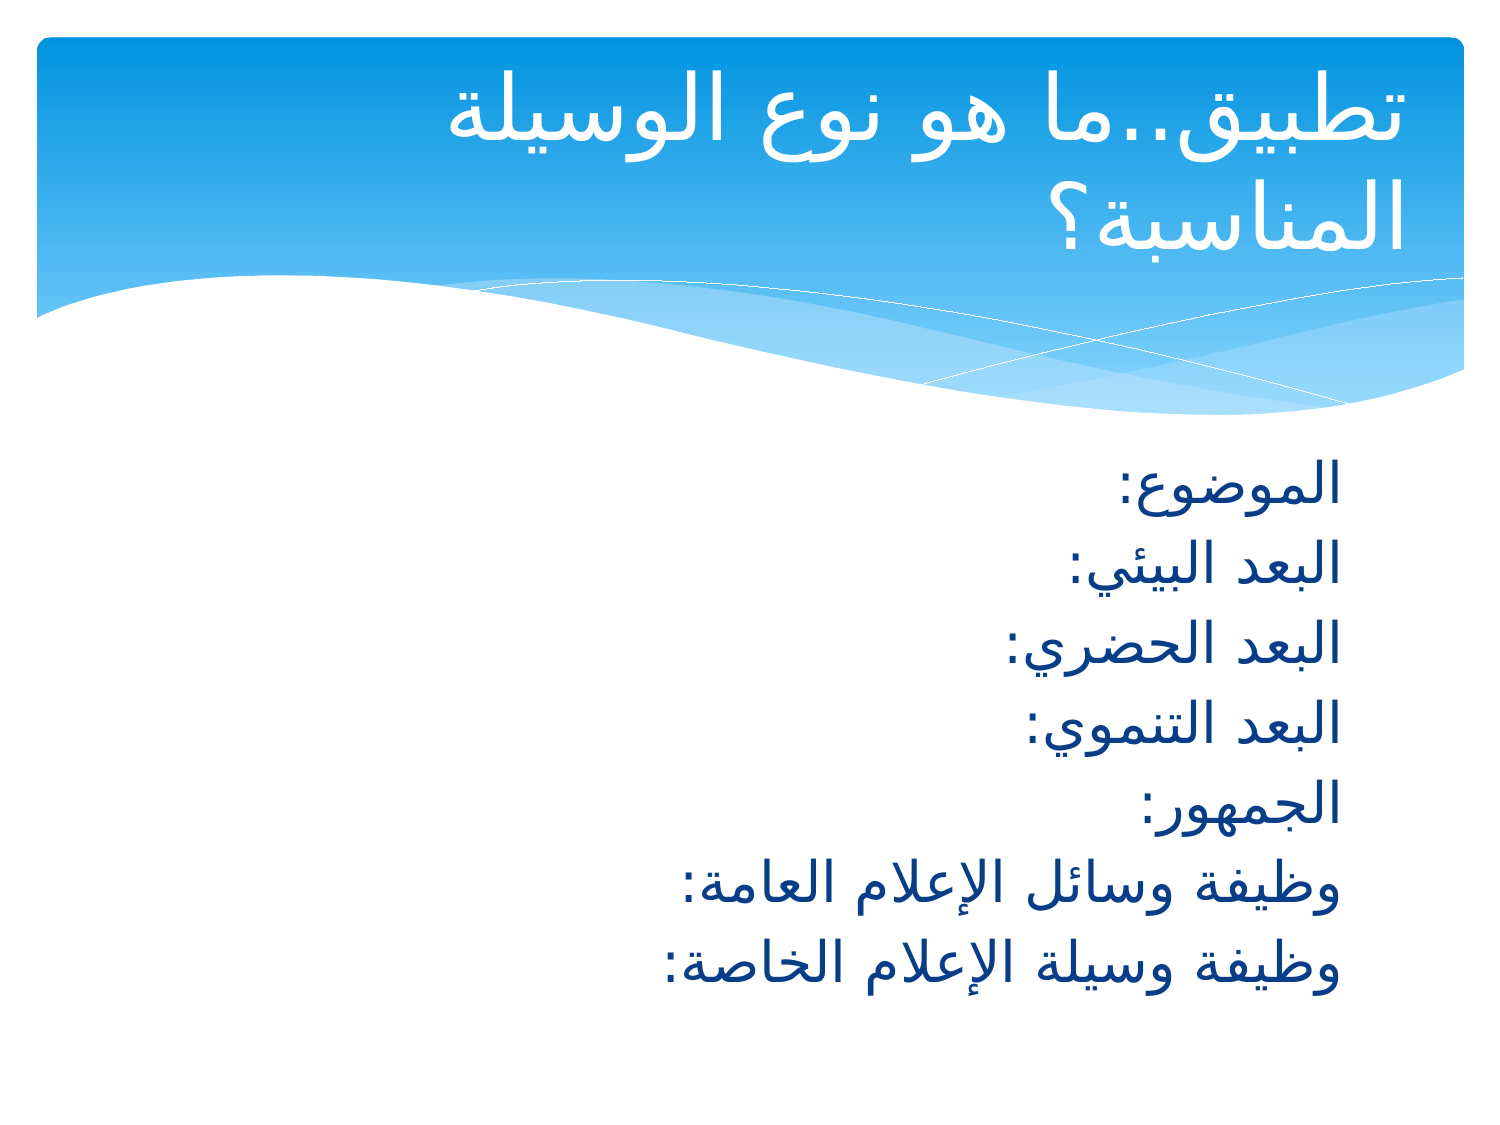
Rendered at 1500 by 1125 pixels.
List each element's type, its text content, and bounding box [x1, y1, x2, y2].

list الموضوع: البعد البيئي: البعد الحضري: البعد التنموي: الجمهور: وظيفة وسائل الإعلام العامة: وظيفة وسيلة الإعلام الخاصة: [143, 438, 1359, 1005]
title تطبيق..ما هو نوع الوسيلة المناسبة؟ [75, 55, 1425, 261]
